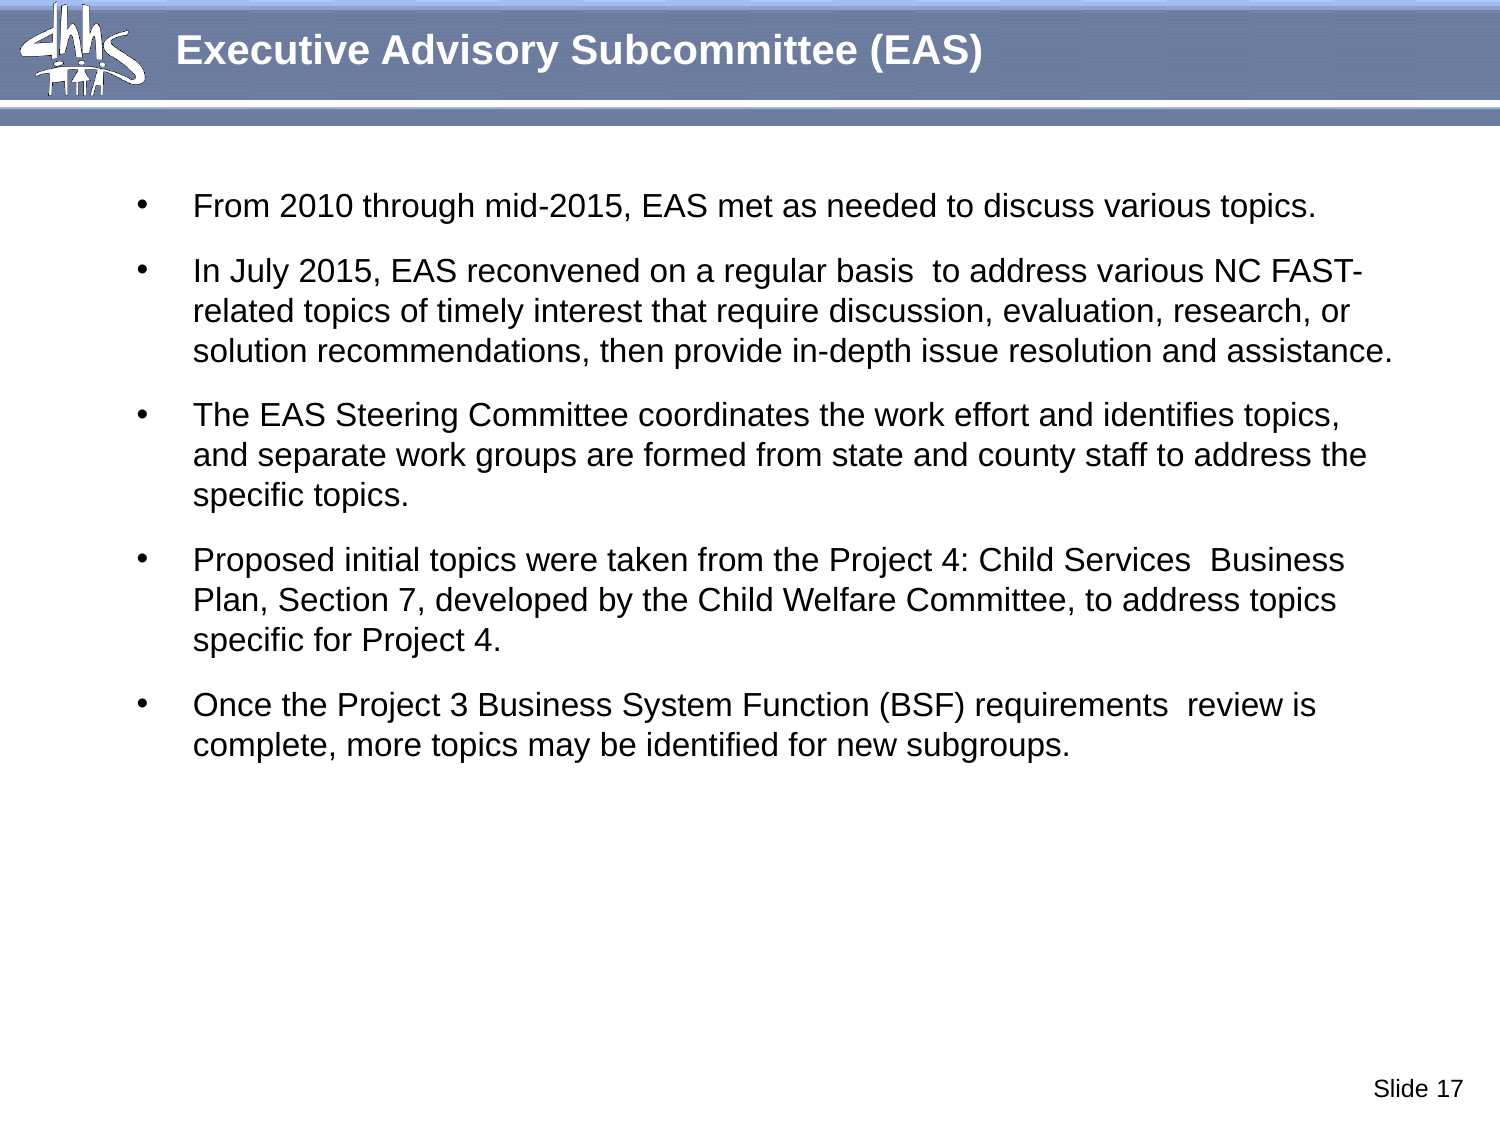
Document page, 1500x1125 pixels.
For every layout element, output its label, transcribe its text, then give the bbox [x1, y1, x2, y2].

text_box Executive Advisory Subcommittee (EAS) [160, 15, 1388, 91]
picture [18, 0, 147, 97]
text_box From 2010 through mid-2015, EAS met as needed to discuss various topics. In July 2015, EAS reconvened on a regular basis to address various NC FAST-related topics of timely interest that require discussion, evaluation, research, or solution recommendations, then provide in-depth issue resolution and assistance. The EAS Steering Committee coordinates the work effort and identifies topics, and separate work groups are formed from state and county staff to address the specific topics. Proposed initial topics were taken from the Project 4: Child Services Business Plan, Section 7, developed by the Child Welfare Committee, to address topics specific for Project 4. Once the Project 3 Business System Function (BSF) requirements review is complete, more topics may be identified for new subgroups. [121, 176, 1413, 1038]
